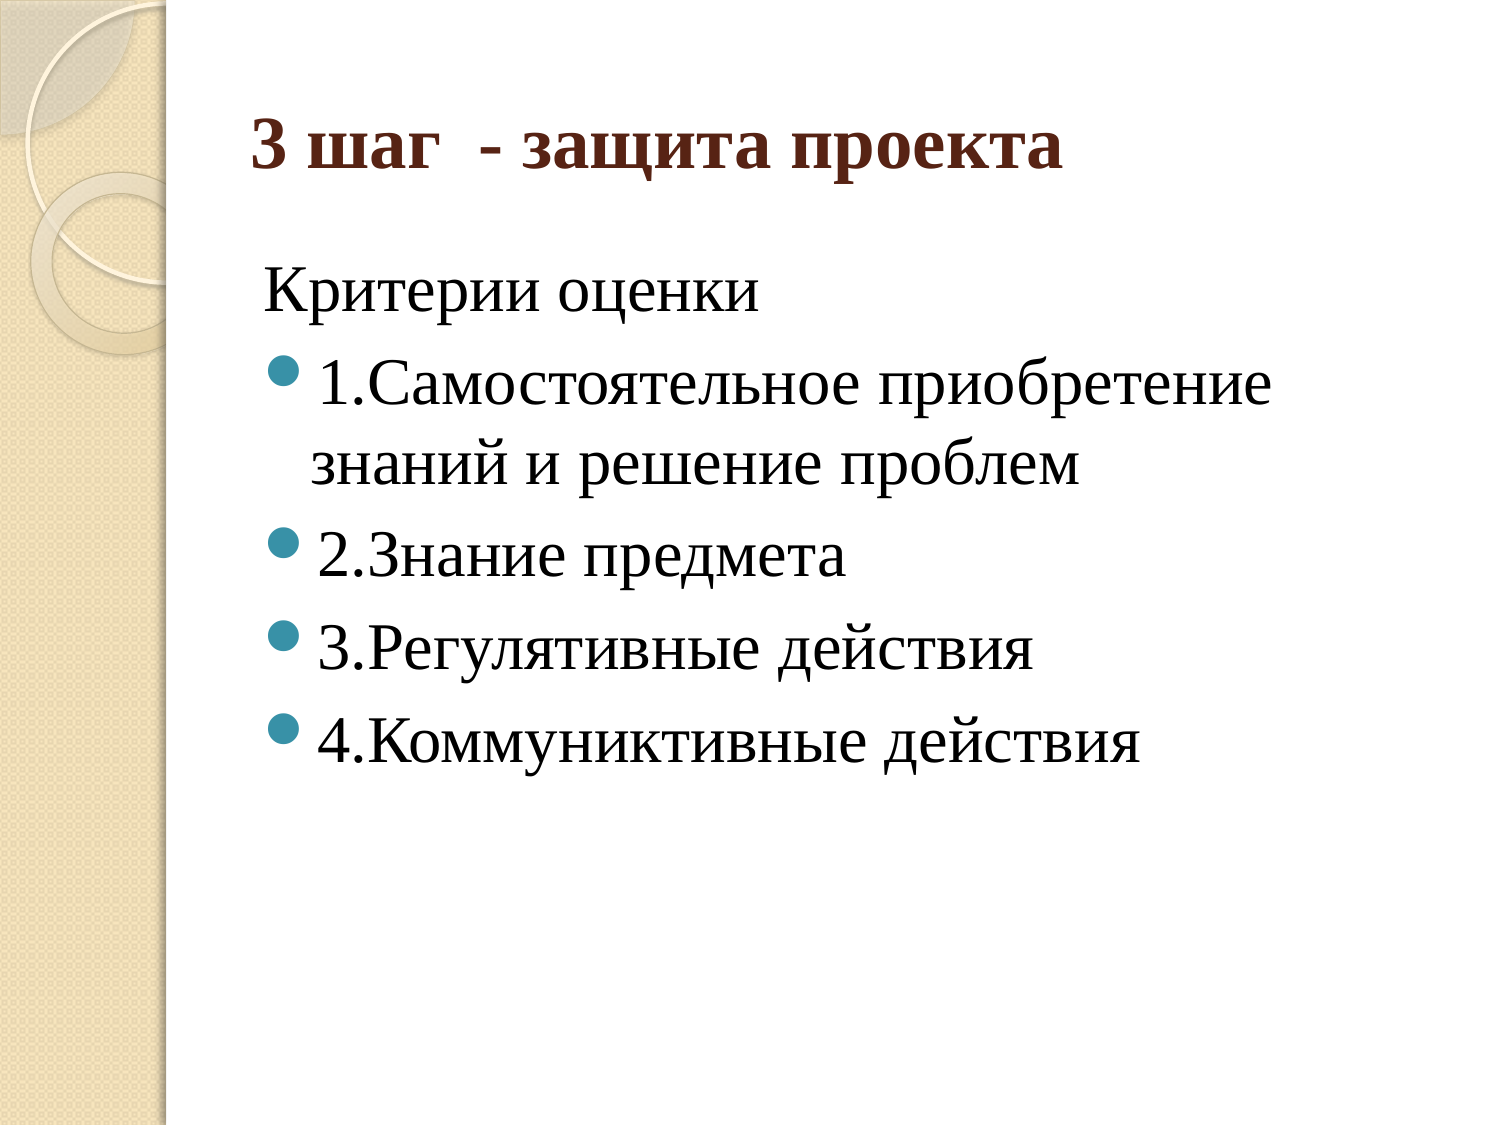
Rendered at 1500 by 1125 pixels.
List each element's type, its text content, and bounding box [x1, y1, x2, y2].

list Критерии оценки 1.Самостоятельное приобретение знаний и решение проблем 2.Знание предмета 3.Регулятивные действия 4.Коммуниктивные действия [235, 237, 1466, 1025]
title 3 шаг - защита проекта [235, 45, 1466, 233]
